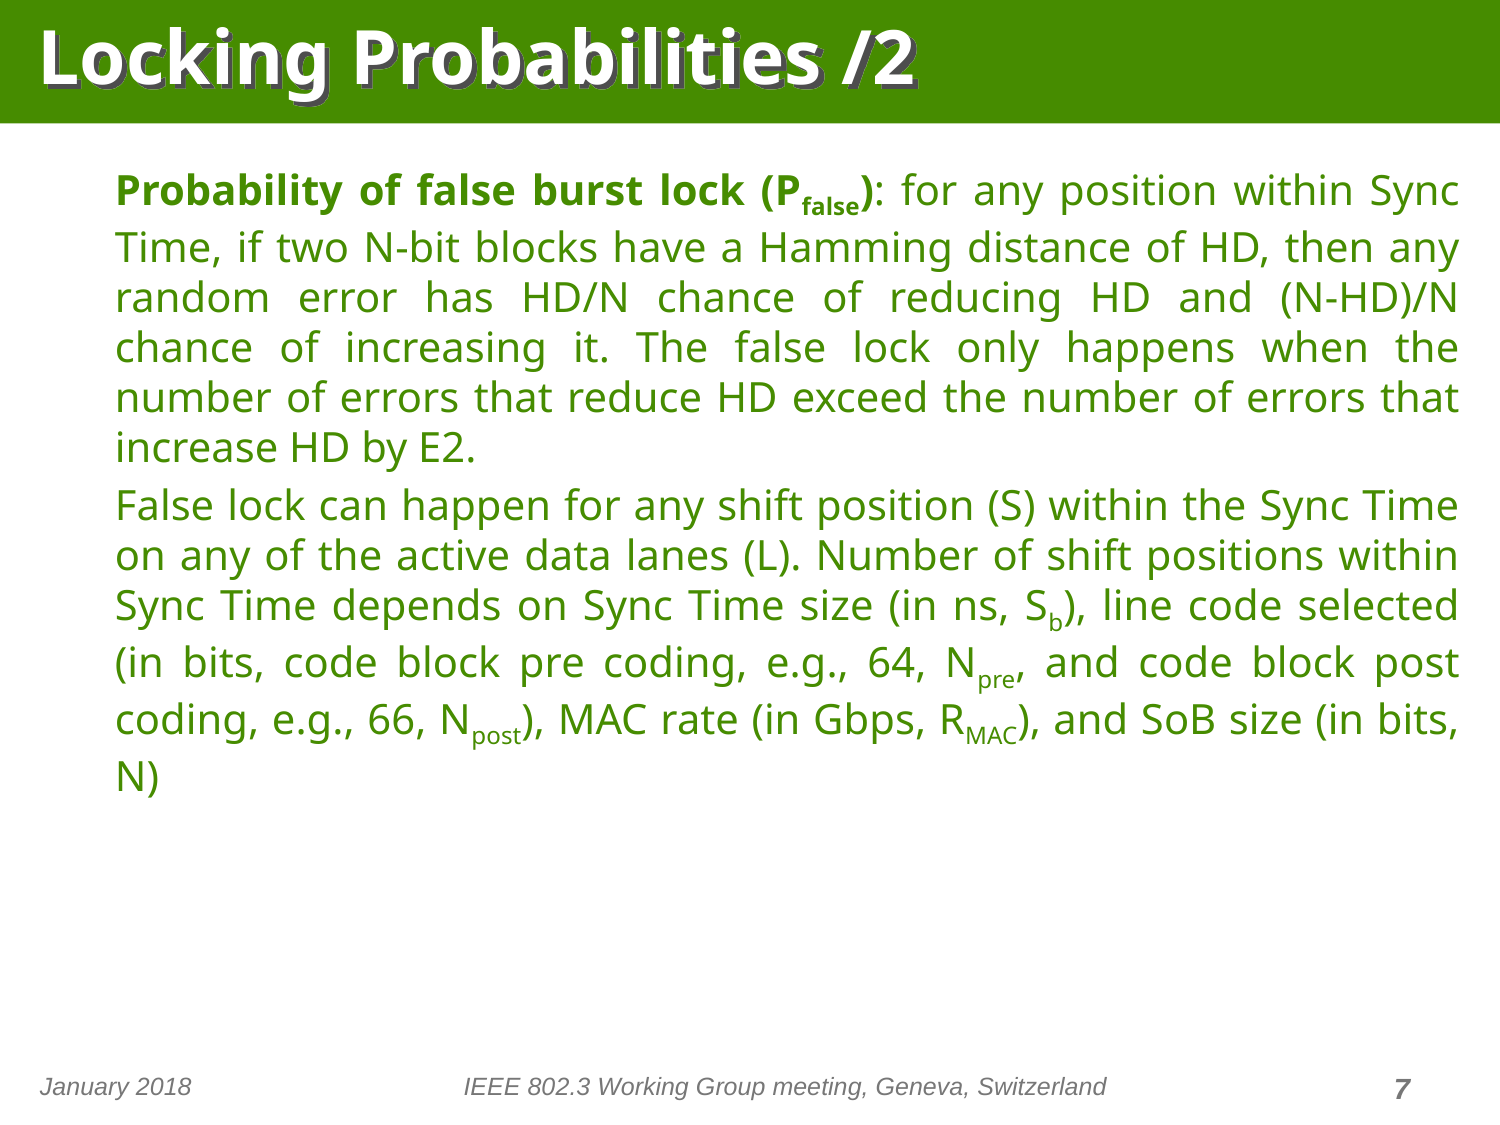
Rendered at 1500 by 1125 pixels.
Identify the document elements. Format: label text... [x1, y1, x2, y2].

slide_number 7 [1237, 1062, 1426, 1103]
title Locking Probabilities /2 [37, 4, 1462, 105]
footer IEEE 802.3 Working Group meeting, Geneva, Switzerland [360, 1062, 1212, 1103]
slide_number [24, 1062, 337, 1103]
